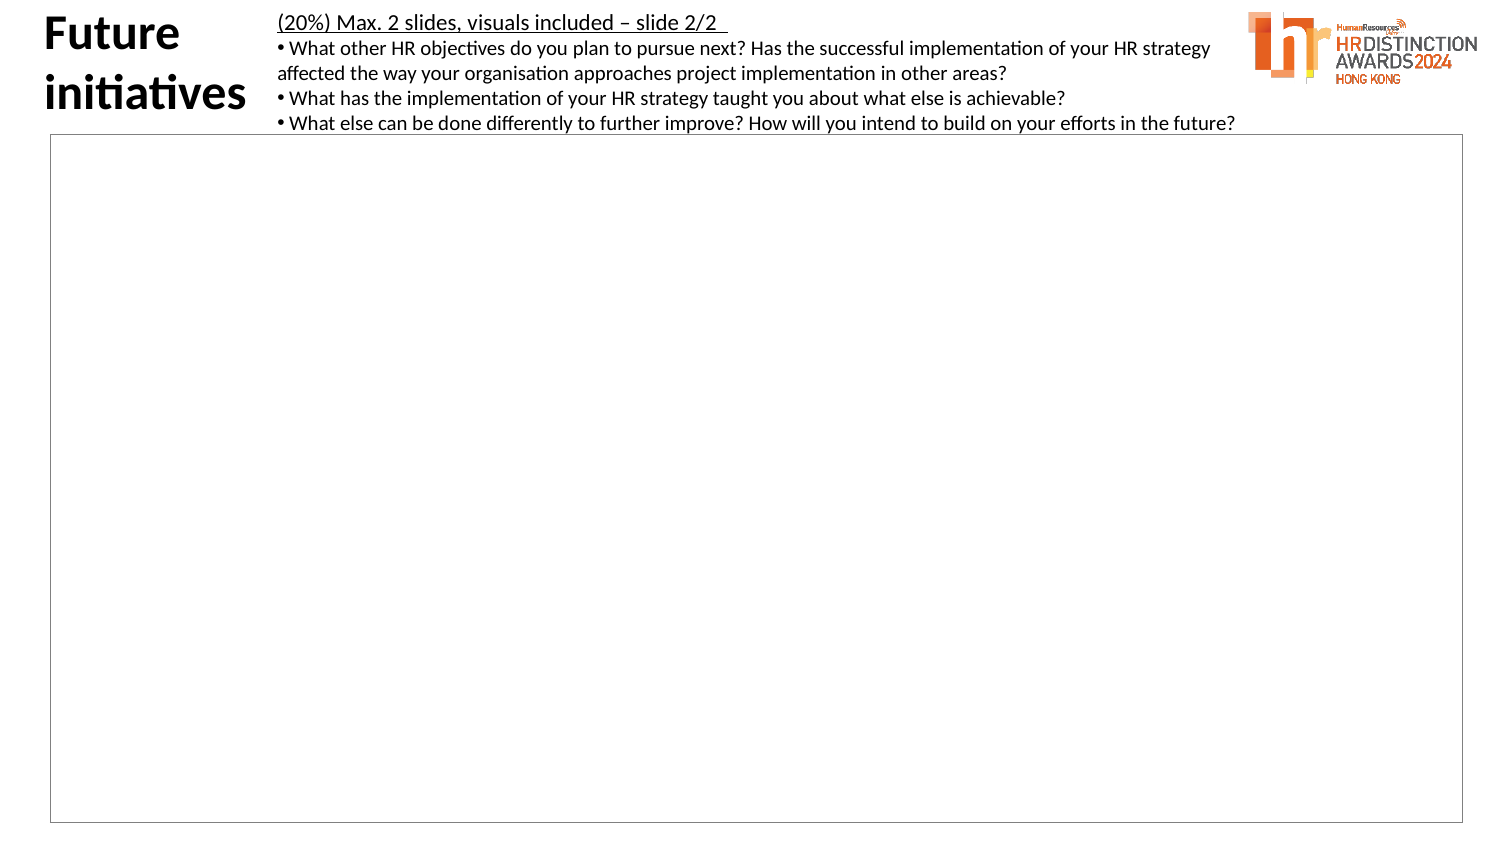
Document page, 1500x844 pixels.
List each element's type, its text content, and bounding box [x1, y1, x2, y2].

table_header [51, 135, 1462, 822]
text_box (20%) Max. 2 slides, visuals included – slide 2/2 What other HR objectives do you plan to pursue next? Has the successful implementation of your HR strategy affected the way your organisation approaches project implementation in other areas? What has the implementation of your HR strategy taught you about what else is achievable? What else can be done differently to further improve? How will you intend to build on your efforts in the future? [262, 0, 1263, 143]
text_box Future initiatives [29, 15, 262, 103]
picture [1263, 0, 1500, 96]
